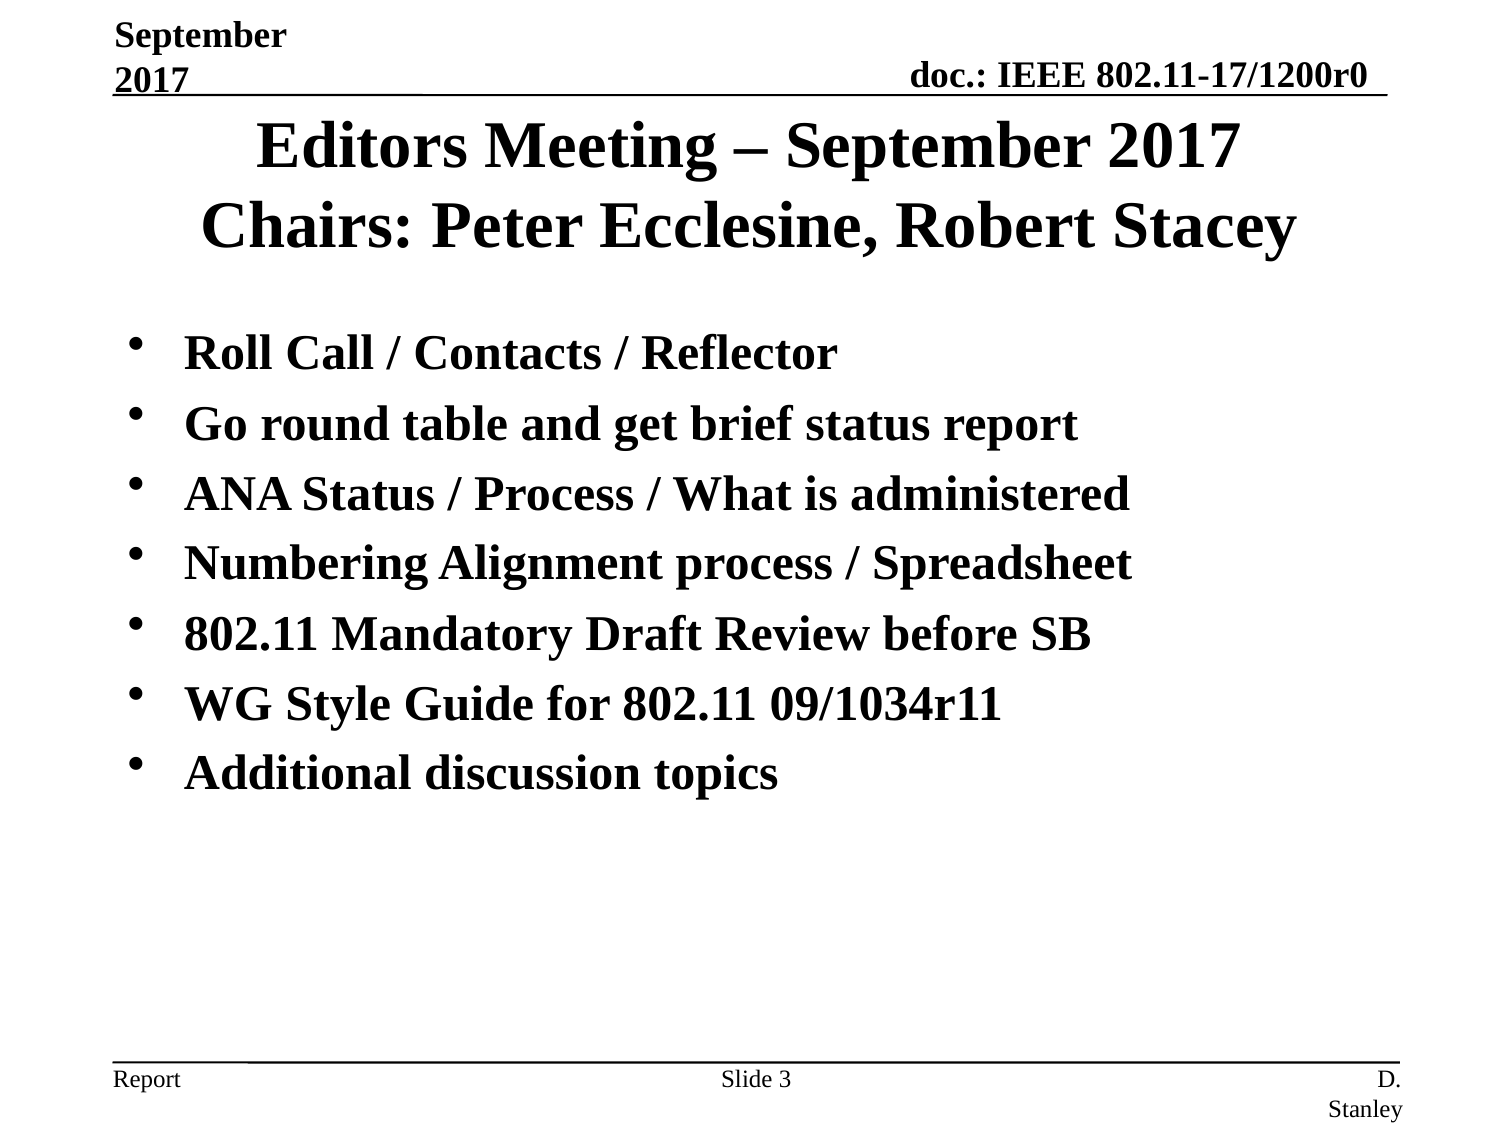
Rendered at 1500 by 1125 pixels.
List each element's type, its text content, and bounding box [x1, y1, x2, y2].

title Editors Meeting – September 2017 Chairs: Peter Ecclesine, Robert Stacey [112, 125, 1388, 238]
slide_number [114, 54, 335, 100]
slide_number Slide 3 [721, 1062, 792, 1093]
footer D. Stanley, HP Enterprise [1325, 1062, 1402, 1093]
list Roll Call / Contacts / Reflector Go round table and get brief status report ANA Status / Process / What is administered Numbering Alignment process / Spreadsheet 802.11 Mandatory Draft Review before SB WG Style Guide for 802.11 09/1034r11 Additional discussion topics [112, 312, 1475, 1038]
